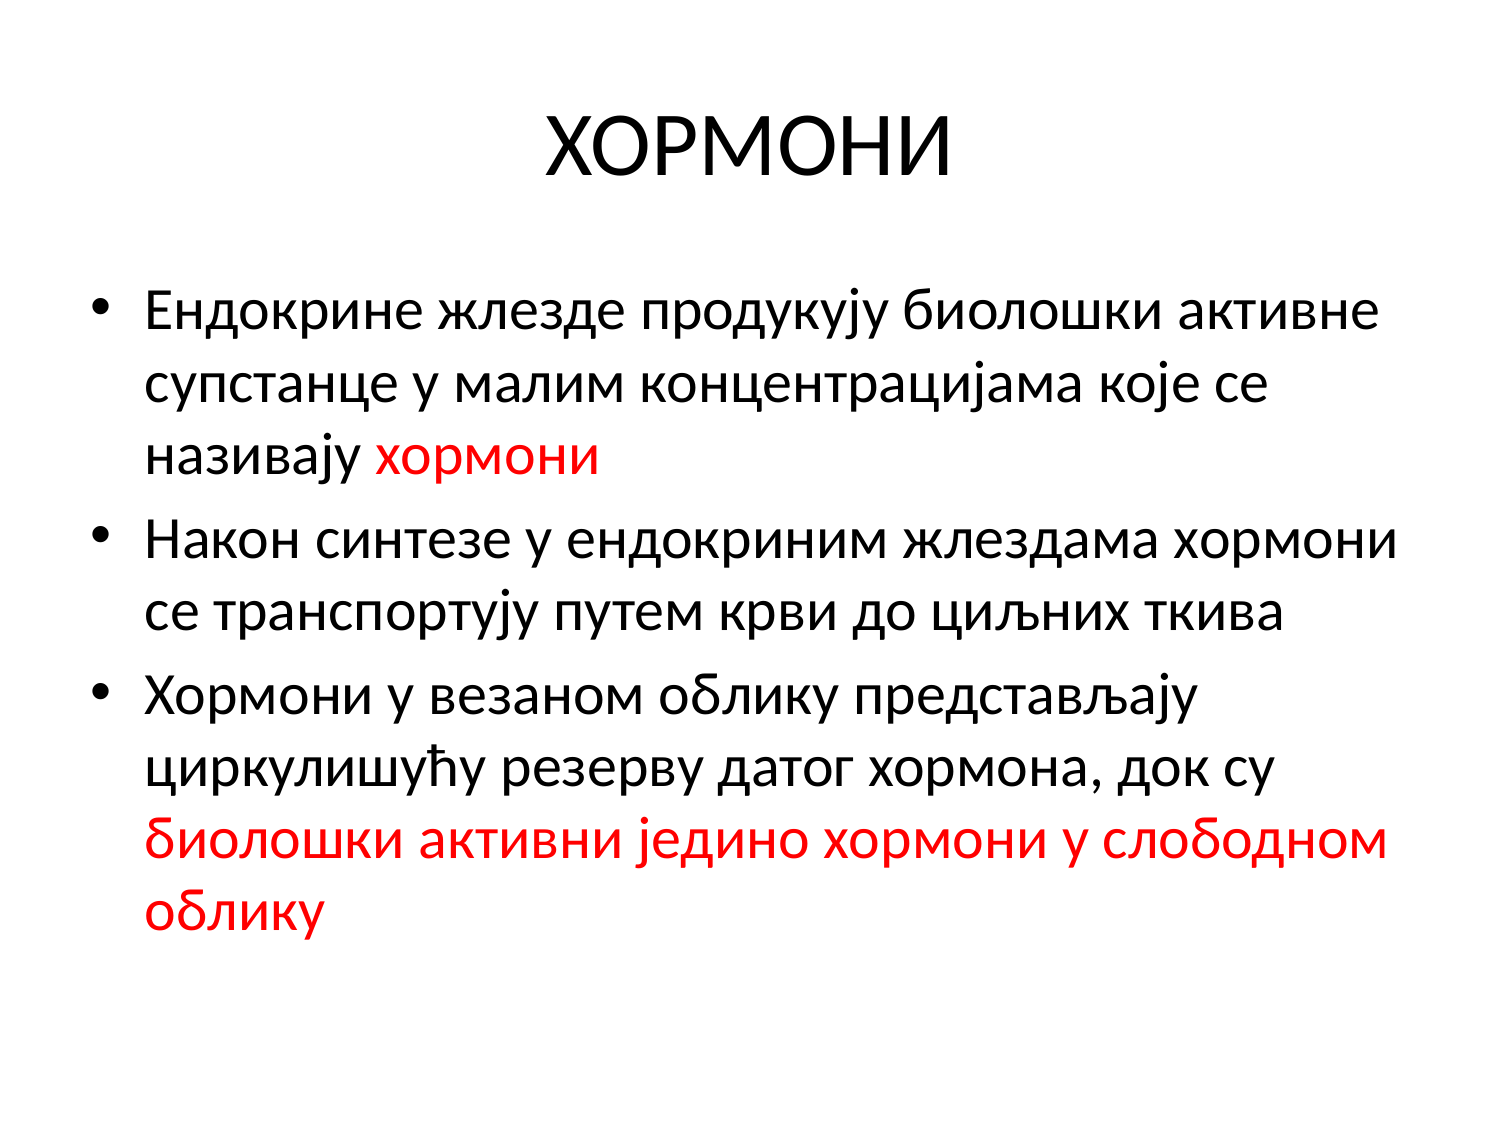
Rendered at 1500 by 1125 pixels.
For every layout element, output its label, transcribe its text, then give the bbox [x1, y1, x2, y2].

title ХОРМОНИ [75, 45, 1425, 233]
list Ендокрине жлезде продукују биолошки активне супстанце у малим концентрацијама које се називају хормони Након синтезе у ендокриним жлездама хормони се транспортују путем крви до циљних ткива Хормони у везаном облику представљају циркулишућу резерву датог хормона, док су биолошки активни једино хормони у слободном облику [75, 262, 1425, 1005]
